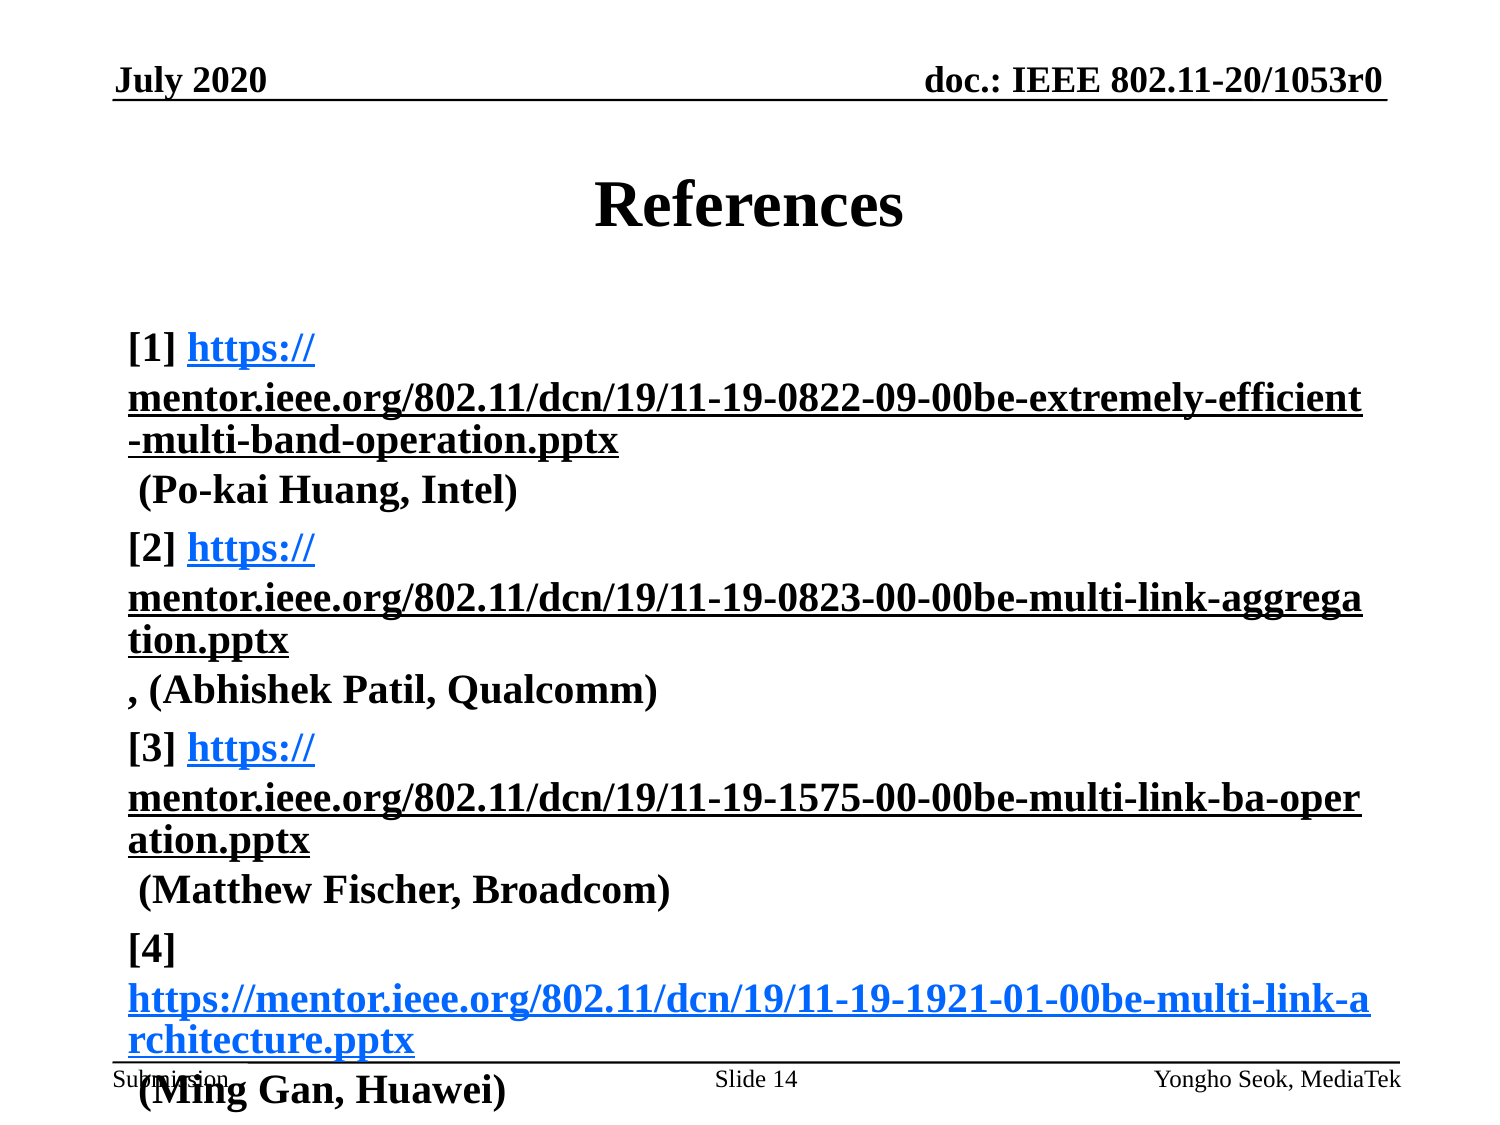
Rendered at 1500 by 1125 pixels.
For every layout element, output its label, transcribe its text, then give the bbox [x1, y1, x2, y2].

slide_number Slide 14 [712, 1061, 800, 1093]
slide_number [114, 54, 270, 101]
title References [0, 112, 1500, 288]
footer Yongho Seok, MediaTek [1150, 1061, 1402, 1093]
list [1] https://mentor.ieee.org/802.11/dcn/19/11-19-0822-09-00be-extremely-efficient-multi-band-operation.pptx (Po-kai Huang, Intel) [2] https://mentor.ieee.org/802.11/dcn/19/11-19-0823-00-00be-multi-link-aggregation.pptx, (Abhishek Patil, Qualcomm) [3] https://mentor.ieee.org/802.11/dcn/19/11-19-1575-00-00be-multi-link-ba-operation.pptx (Matthew Fischer, Broadcom) [4] https://mentor.ieee.org/802.11/dcn/19/11-19-1921-01-00be-multi-link-architecture.pptx (Ming Gan, Huawei) [5] https://mentor.ieee.org/802.11/dcn/20/11-20-0993-00-00be-sync-ml-operations-of-non-str-device.pptx (Dmitry Akhmetov, Intel) [112, 312, 1388, 988]
